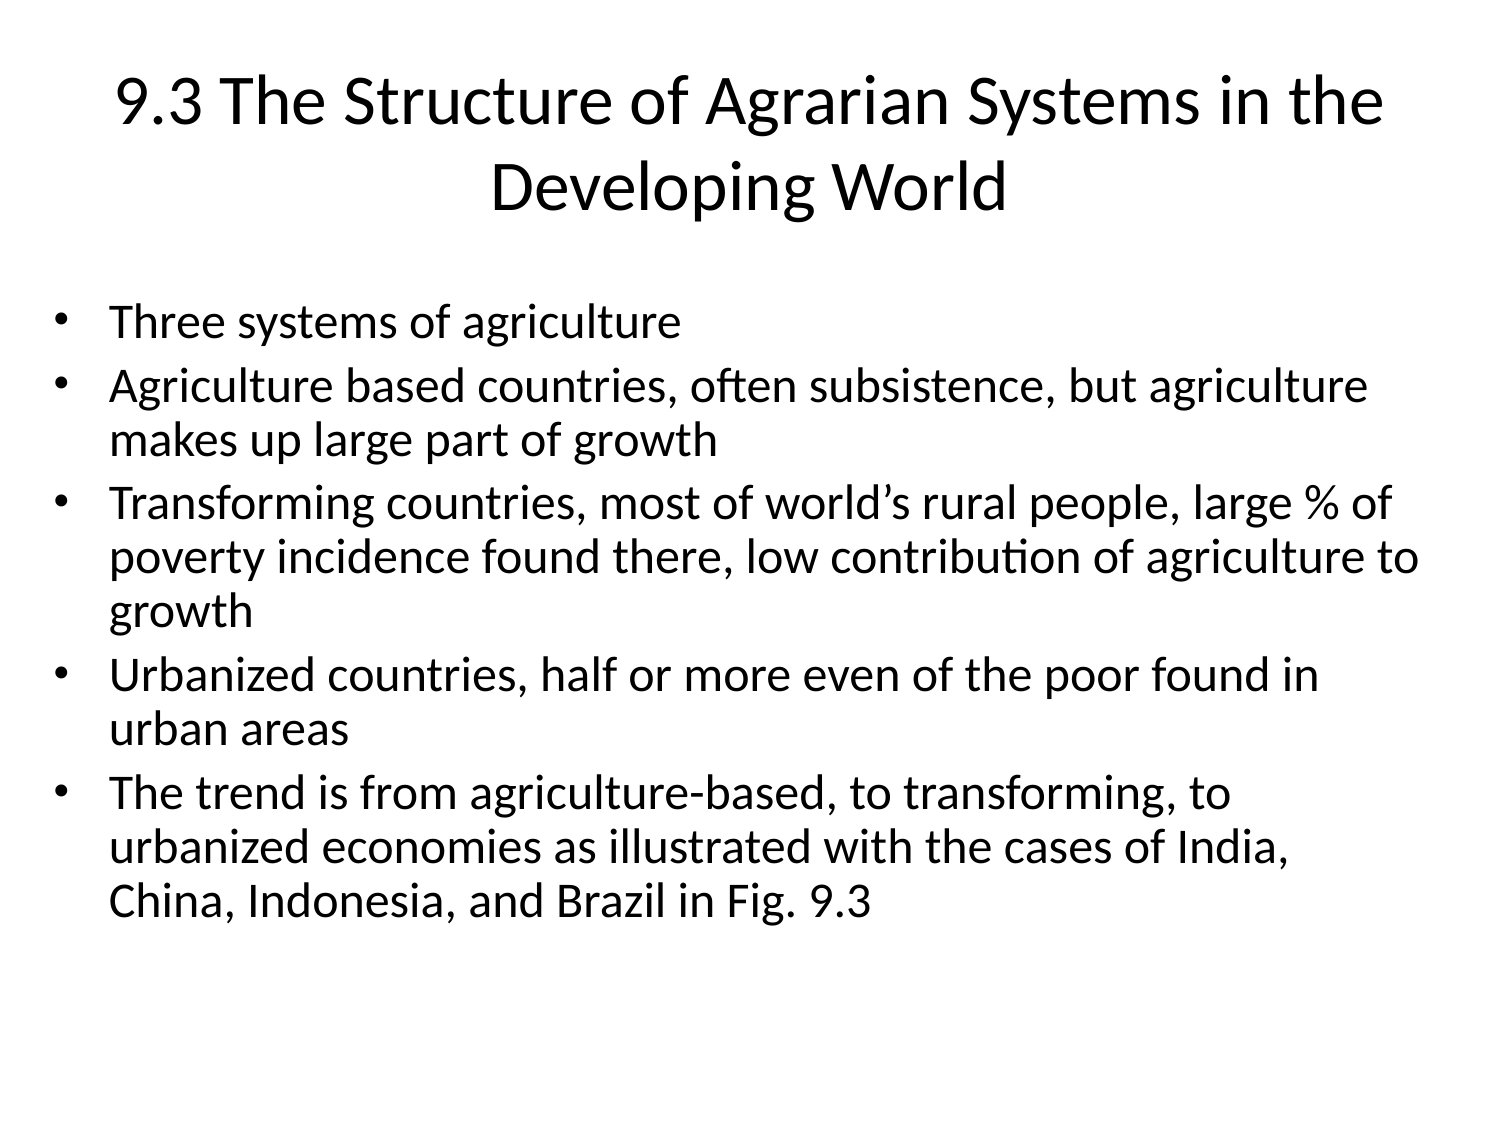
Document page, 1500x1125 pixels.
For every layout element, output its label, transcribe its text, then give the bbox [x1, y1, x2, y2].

list Three systems of agriculture Agriculture based countries, often subsistence, but agriculture makes up large part of growth Transforming countries, most of world’s rural people, large % of poverty incidence found there, low contribution of agriculture to growth Urbanized countries, half or more even of the poor found in urban areas The trend is from agriculture-based, to transforming, to urbanized economies as illustrated with the cases of India, China, Indonesia, and Brazil in Fig. 9.3 [37, 287, 1438, 1038]
title 9.3 The Structure of Agrarian Systems in the Developing World [75, 45, 1425, 233]
